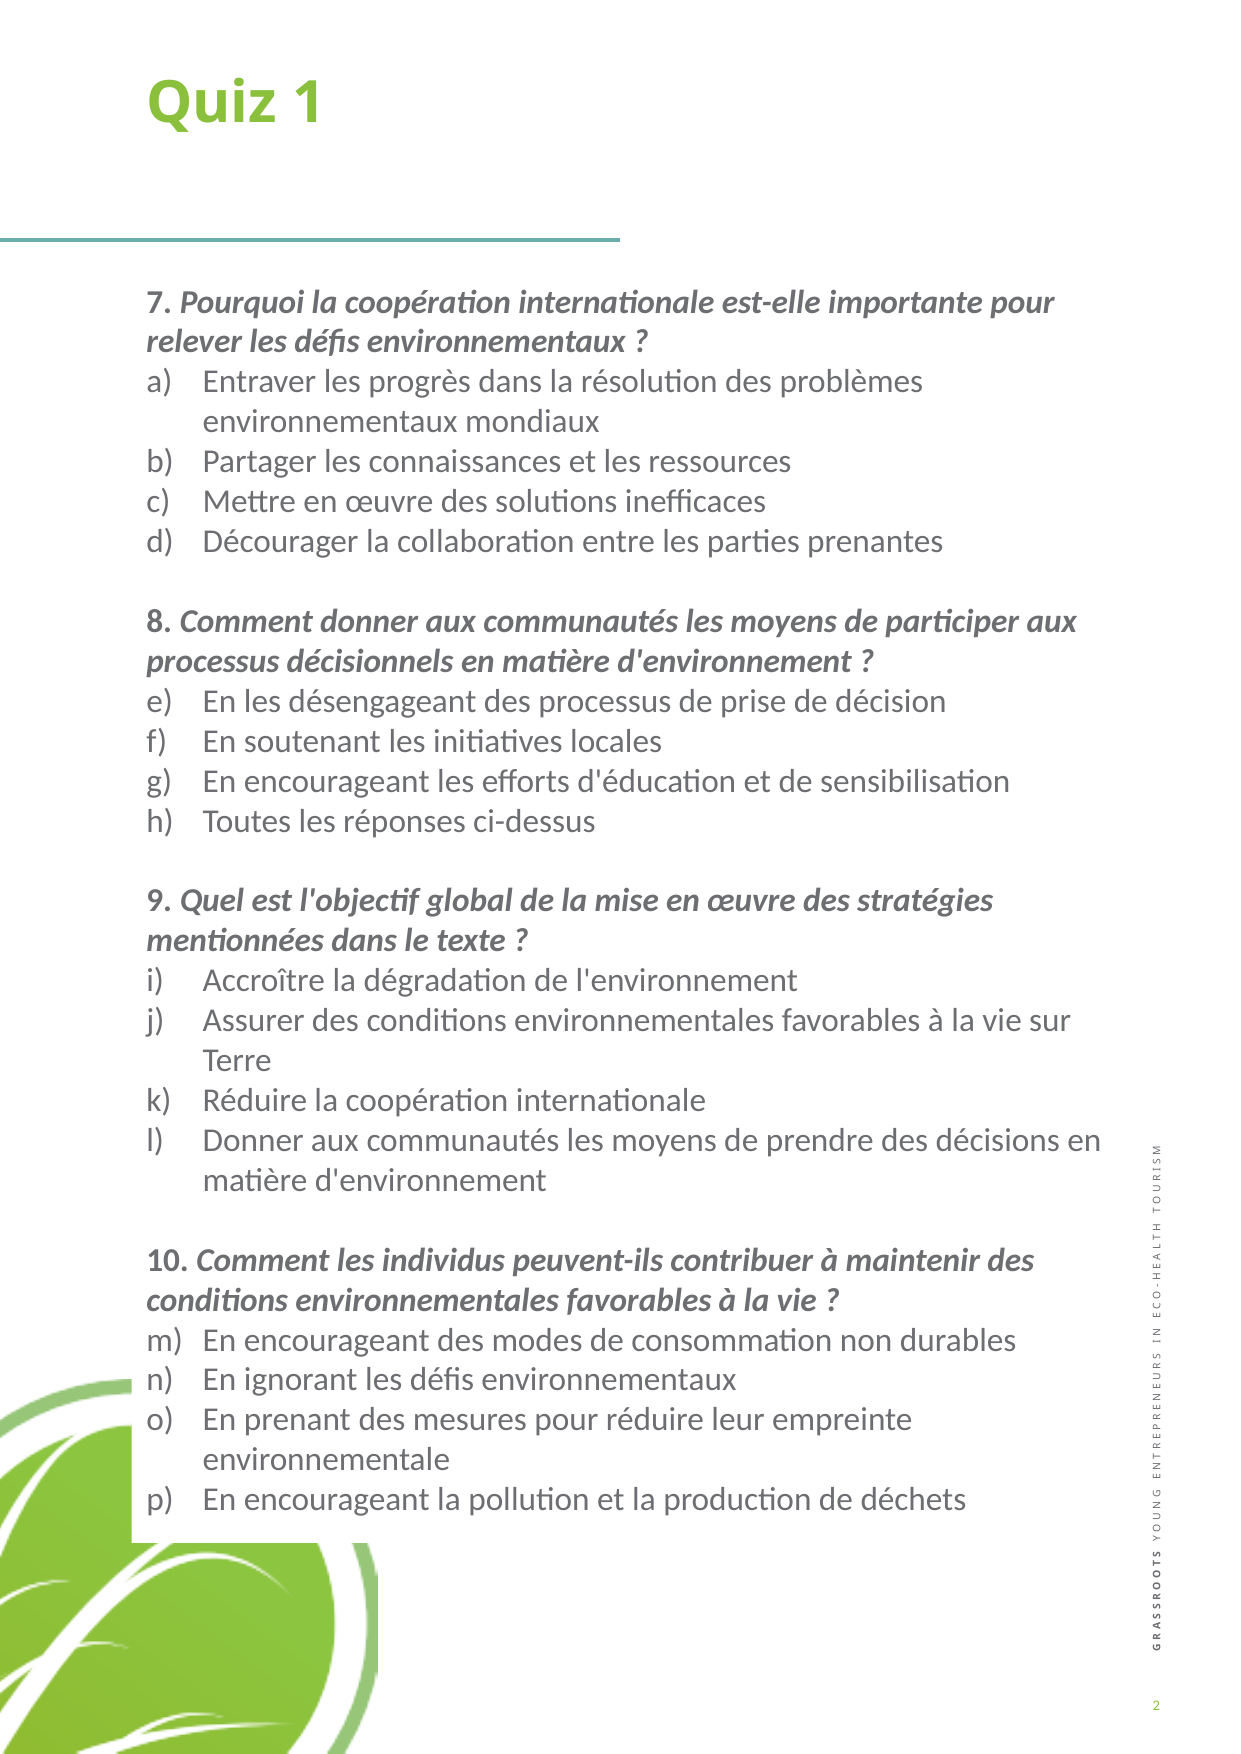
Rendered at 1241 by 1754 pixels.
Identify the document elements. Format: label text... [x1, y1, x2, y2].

list 7. Pourquoi la coopération internationale est-elle importante pour relever les défis environnementaux ? Entraver les progrès dans la résolution des problèmes environnementaux mondiaux Partager les connaissances et les ressources Mettre en œuvre des solutions inefficaces Décourager la collaboration entre les parties prenantes 8. Comment donner aux communautés les moyens de participer aux processus décisionnels en matière d'environnement ? En les désengageant des processus de prise de décision En soutenant les initiatives locales En encourageant les efforts d'éducation et de sensibilisation Toutes les réponses ci-dessus 9. Quel est l'objectif global de la mise en œuvre des stratégies mentionnées dans le texte ? Accroître la dégradation de l'environnement Assurer des conditions environnementales favorables à la vie sur Terre Réduire la coopération internationale Donner aux communautés les moyens de prendre des décisions en matière d'environnement 10. Comment les individus peuvent-ils contribuer à maintenir des conditions environnementales favorables à la vie ? En encourageant des modes de consommation non durables En ignorant les défis environnementaux En prenant des mesures pour réduire leur empreinte environnementale En encourageant la pollution et la production de déchets [131, 272, 1126, 1543]
slide_number 2 [1125, 1666, 1187, 1743]
list Quiz 1 [131, 56, 1109, 235]
